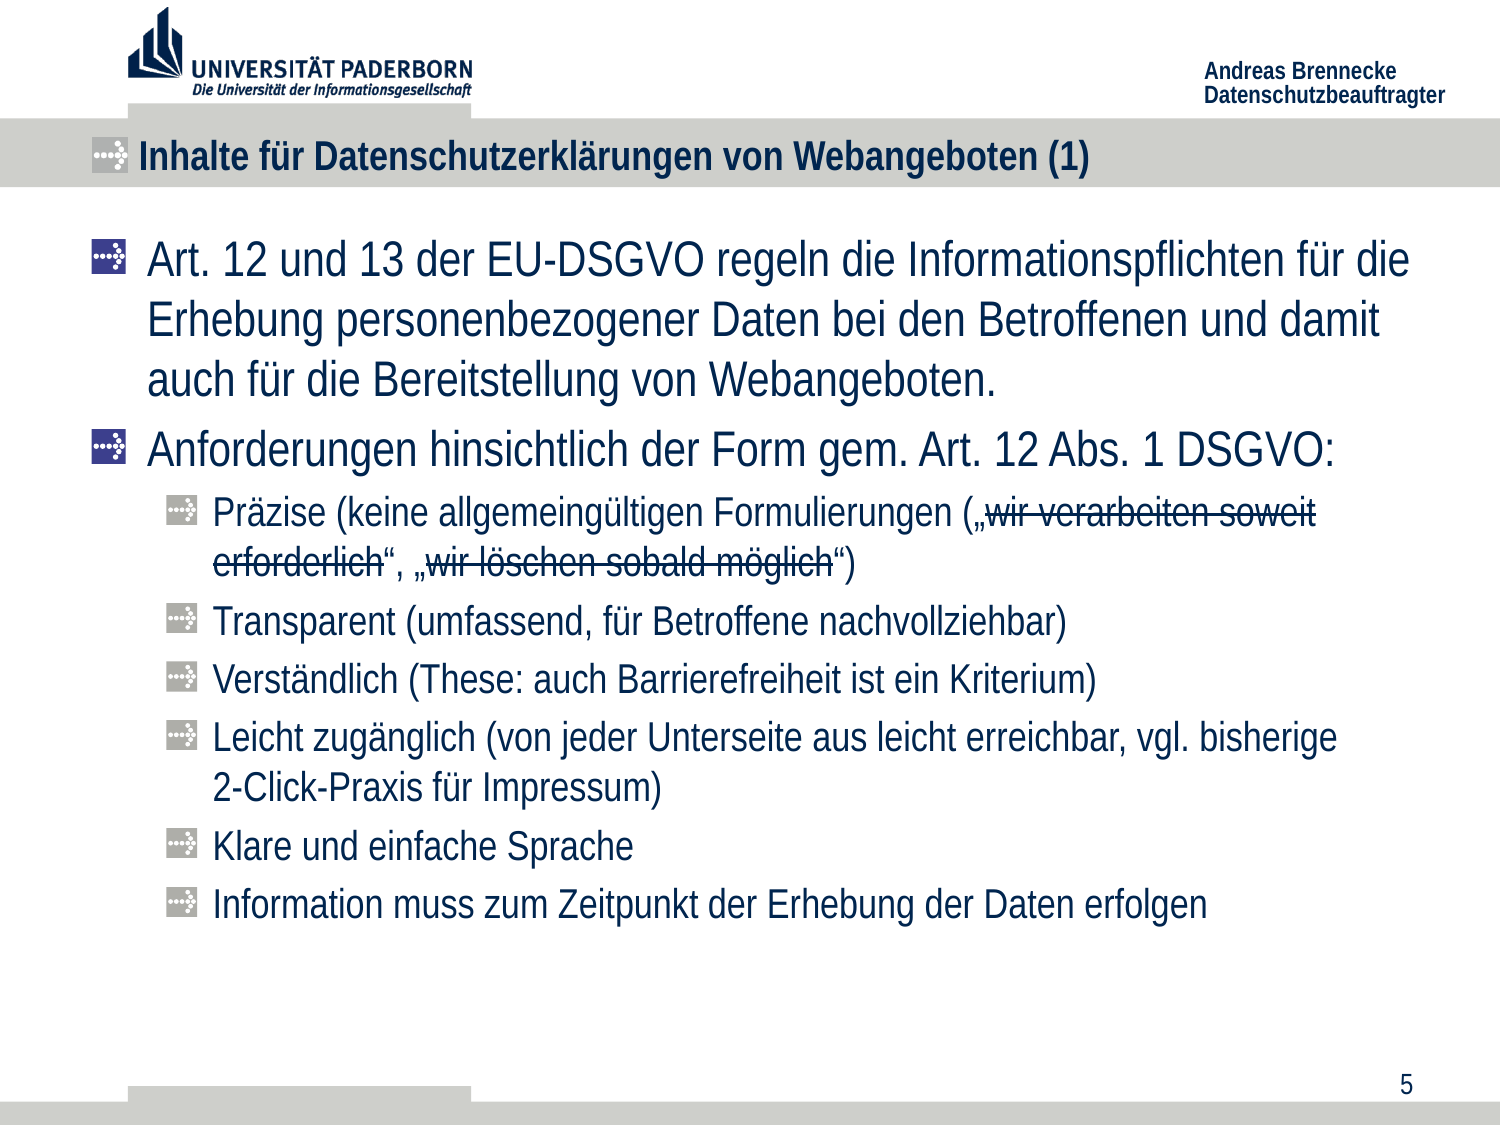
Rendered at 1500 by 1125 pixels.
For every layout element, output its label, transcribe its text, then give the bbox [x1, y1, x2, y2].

slide_number 5 [1095, 1057, 1429, 1123]
picture [128, 7, 472, 98]
title Inhalte für Datenschutzerklärungen von Webangeboten (1) [123, 122, 1430, 186]
list Art. 12 und 13 der EU-DSGVO regeln die Informationspflichten für die Erhebung personenbezogener Daten bei den Betroffenen und damit auch für die Bereitstellung von Webangeboten. Anforderungen hinsichtlich der Form gem. Art. 12 Abs. 1 DSGVO: Präzise (keine allgemeingültigen Formulierungen („wir verarbeiten soweit erforderlich“, „wir löschen sobald möglich“) Transparent (umfassend, für Betroffene nachvollziehbar) Verständlich (These: auch Barrierefreiheit ist ein Kriterium) Leicht zugänglich (von jeder Unterseite aus leicht erreichbar, vgl. bisherige 2-Click-Praxis für Impressum) Klare und einfache Sprache Information muss zum Zeitpunkt der Erhebung der Daten erfolgen [75, 218, 1438, 1073]
